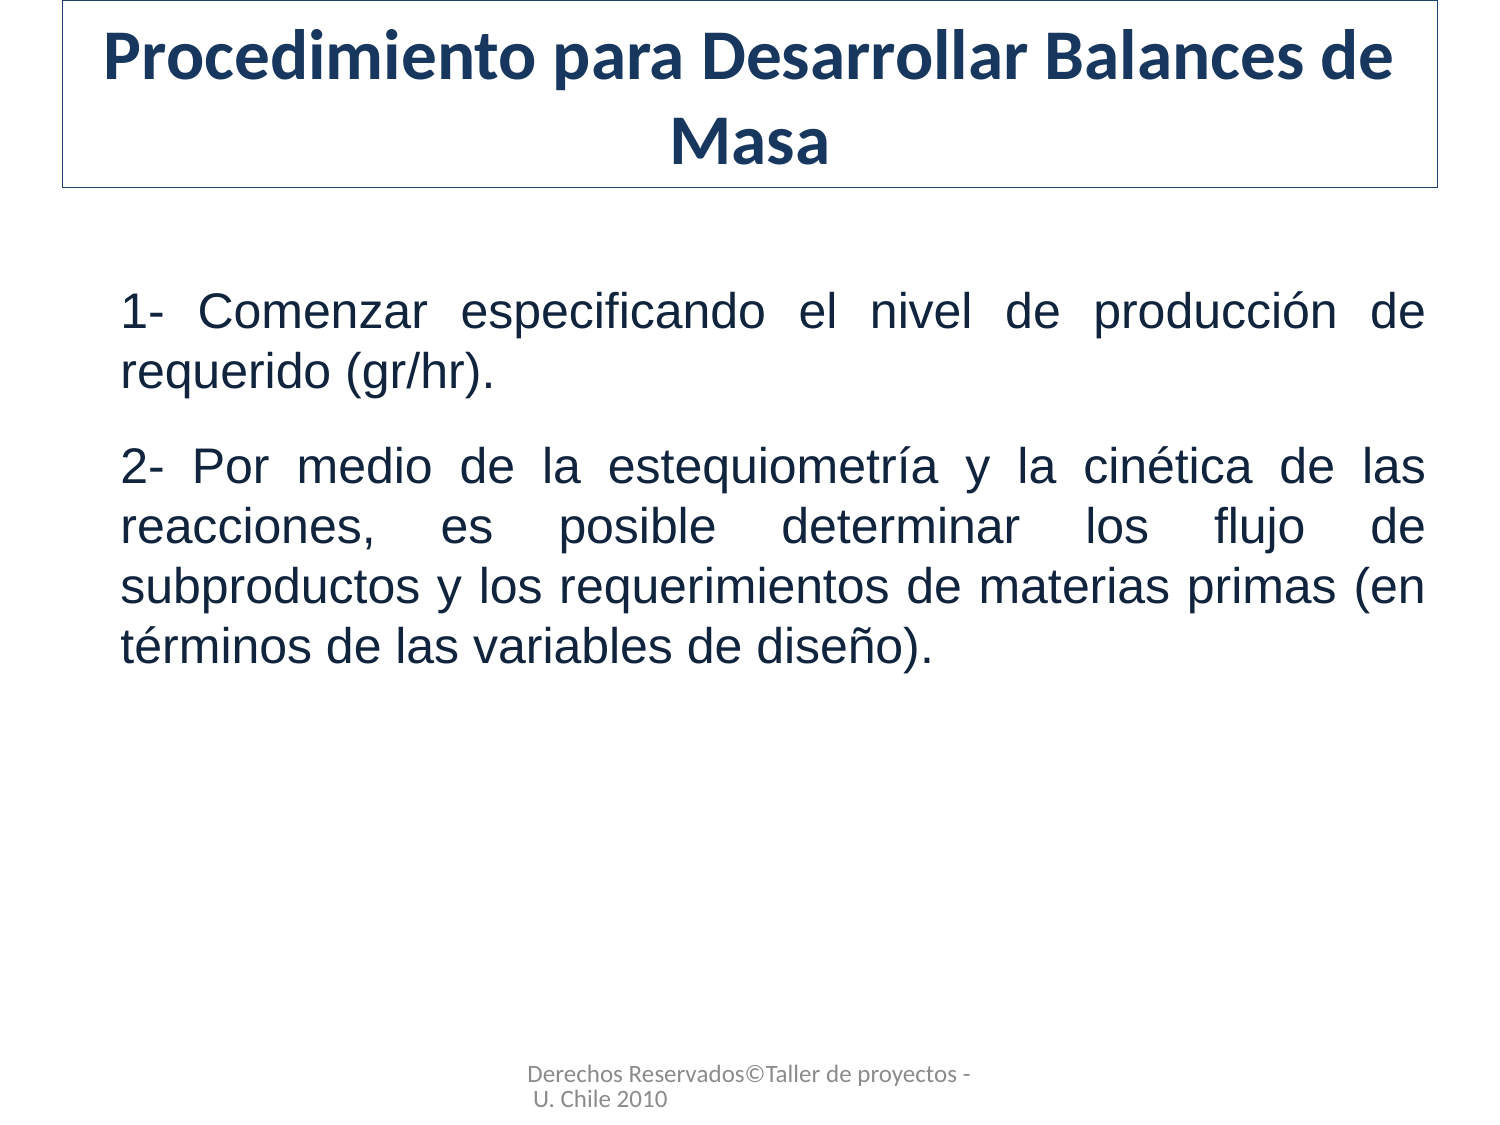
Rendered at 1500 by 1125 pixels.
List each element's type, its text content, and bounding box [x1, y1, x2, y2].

title Procedimiento para Desarrollar Balances de Masa [62, 0, 1438, 188]
text_box 1- Comenzar especificando el nivel de producción de requerido (gr/hr). 2- Por medio de la estequiometría y la cinética de las reacciones, es posible determinar los flujo de subproductos y los requerimientos de materias primas (en términos de las variables de diseño). [105, 271, 1442, 682]
footer Derechos Reservados©Taller de proyectos - U. Chile 2010 [512, 1042, 988, 1103]
